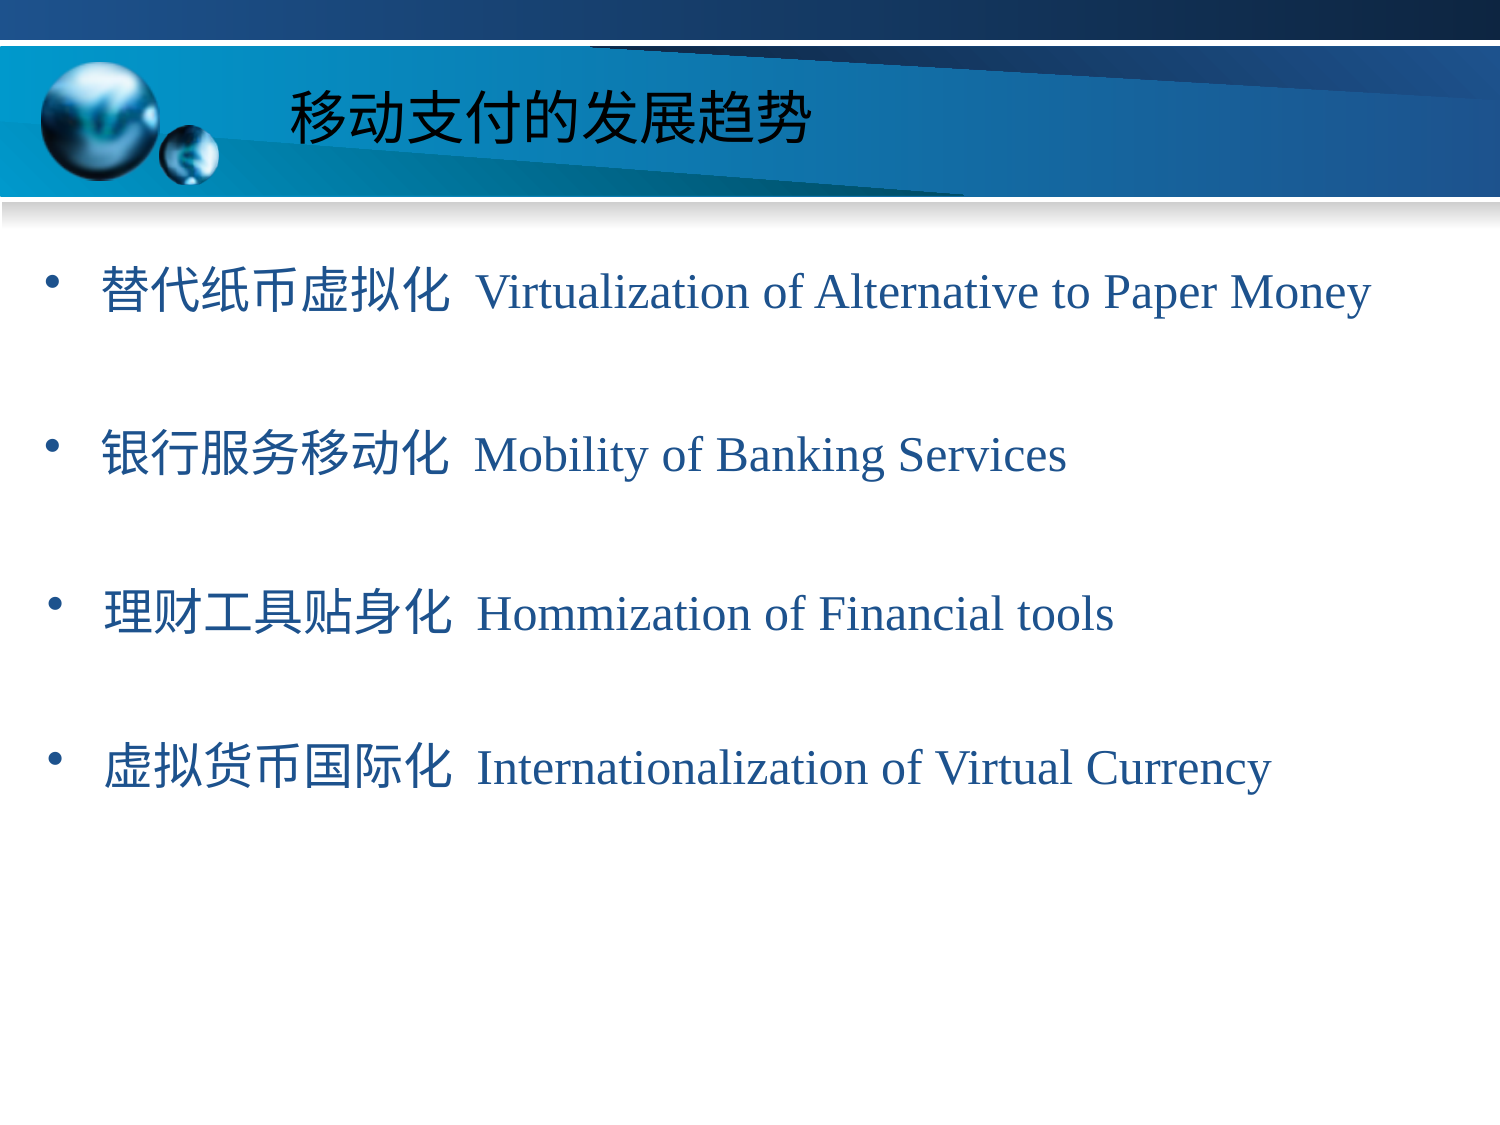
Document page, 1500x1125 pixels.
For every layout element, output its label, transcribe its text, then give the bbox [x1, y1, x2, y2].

title 移动支付的发展趋势 [274, 44, 1363, 188]
text_box 理财工具贴身化 Hommization of Financial tools [32, 572, 1367, 648]
text_box 替代纸币虚拟化 Virtualization of Alternative to Paper Money [29, 250, 1400, 326]
picture [42, 63, 159, 180]
text_box 虚拟货币国际化 Internationalization of Virtual Currency [32, 726, 1381, 802]
text_box 银行服务移动化 Mobility of Banking Services [29, 414, 1365, 489]
picture [160, 126, 218, 184]
